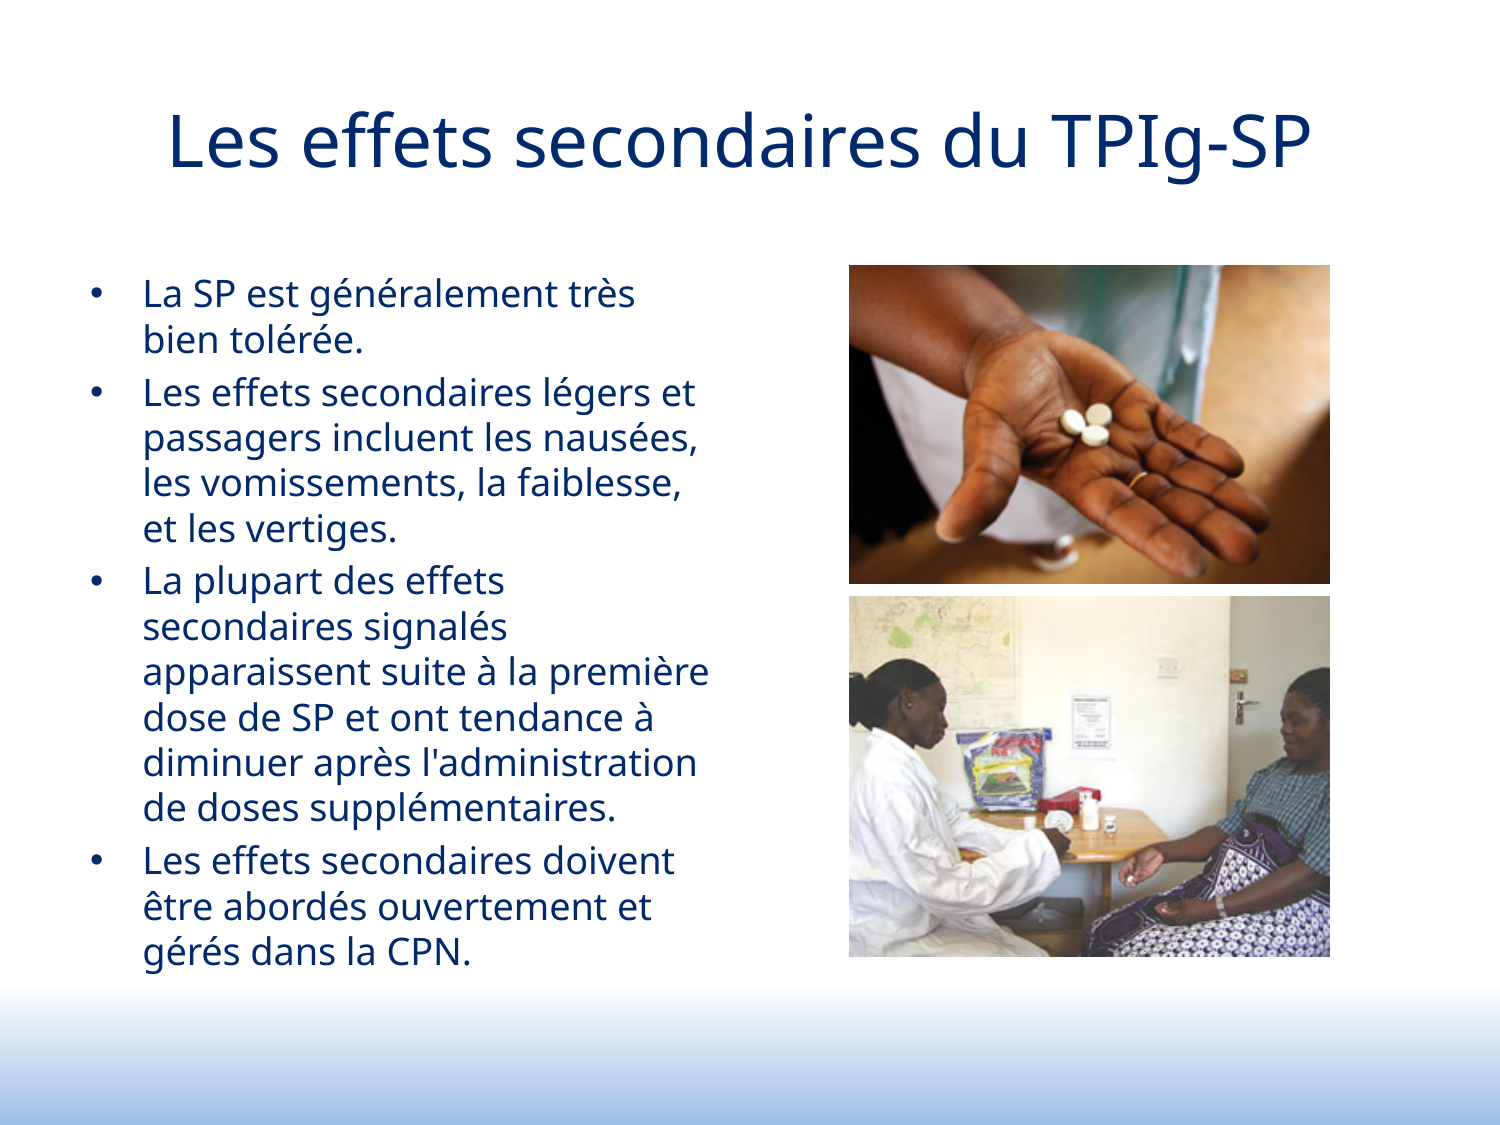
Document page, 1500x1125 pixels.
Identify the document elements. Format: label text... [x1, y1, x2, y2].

picture [849, 265, 1331, 584]
title Les effets secondaires du TPIg-SP [75, 45, 1425, 233]
list La SP est généralement très bien tolérée. Les effets secondaires légers et passagers incluent les nausées, les vomissements, la faiblesse, et les vertiges. La plupart des effets secondaires signalés apparaissent suite à la première dose de SP et ont tendance à diminuer après l'administration de doses supplémentaires. Les effets secondaires doivent être abordés ouvertement et gérés dans la CPN. [75, 262, 738, 1005]
picture [849, 595, 1331, 957]
